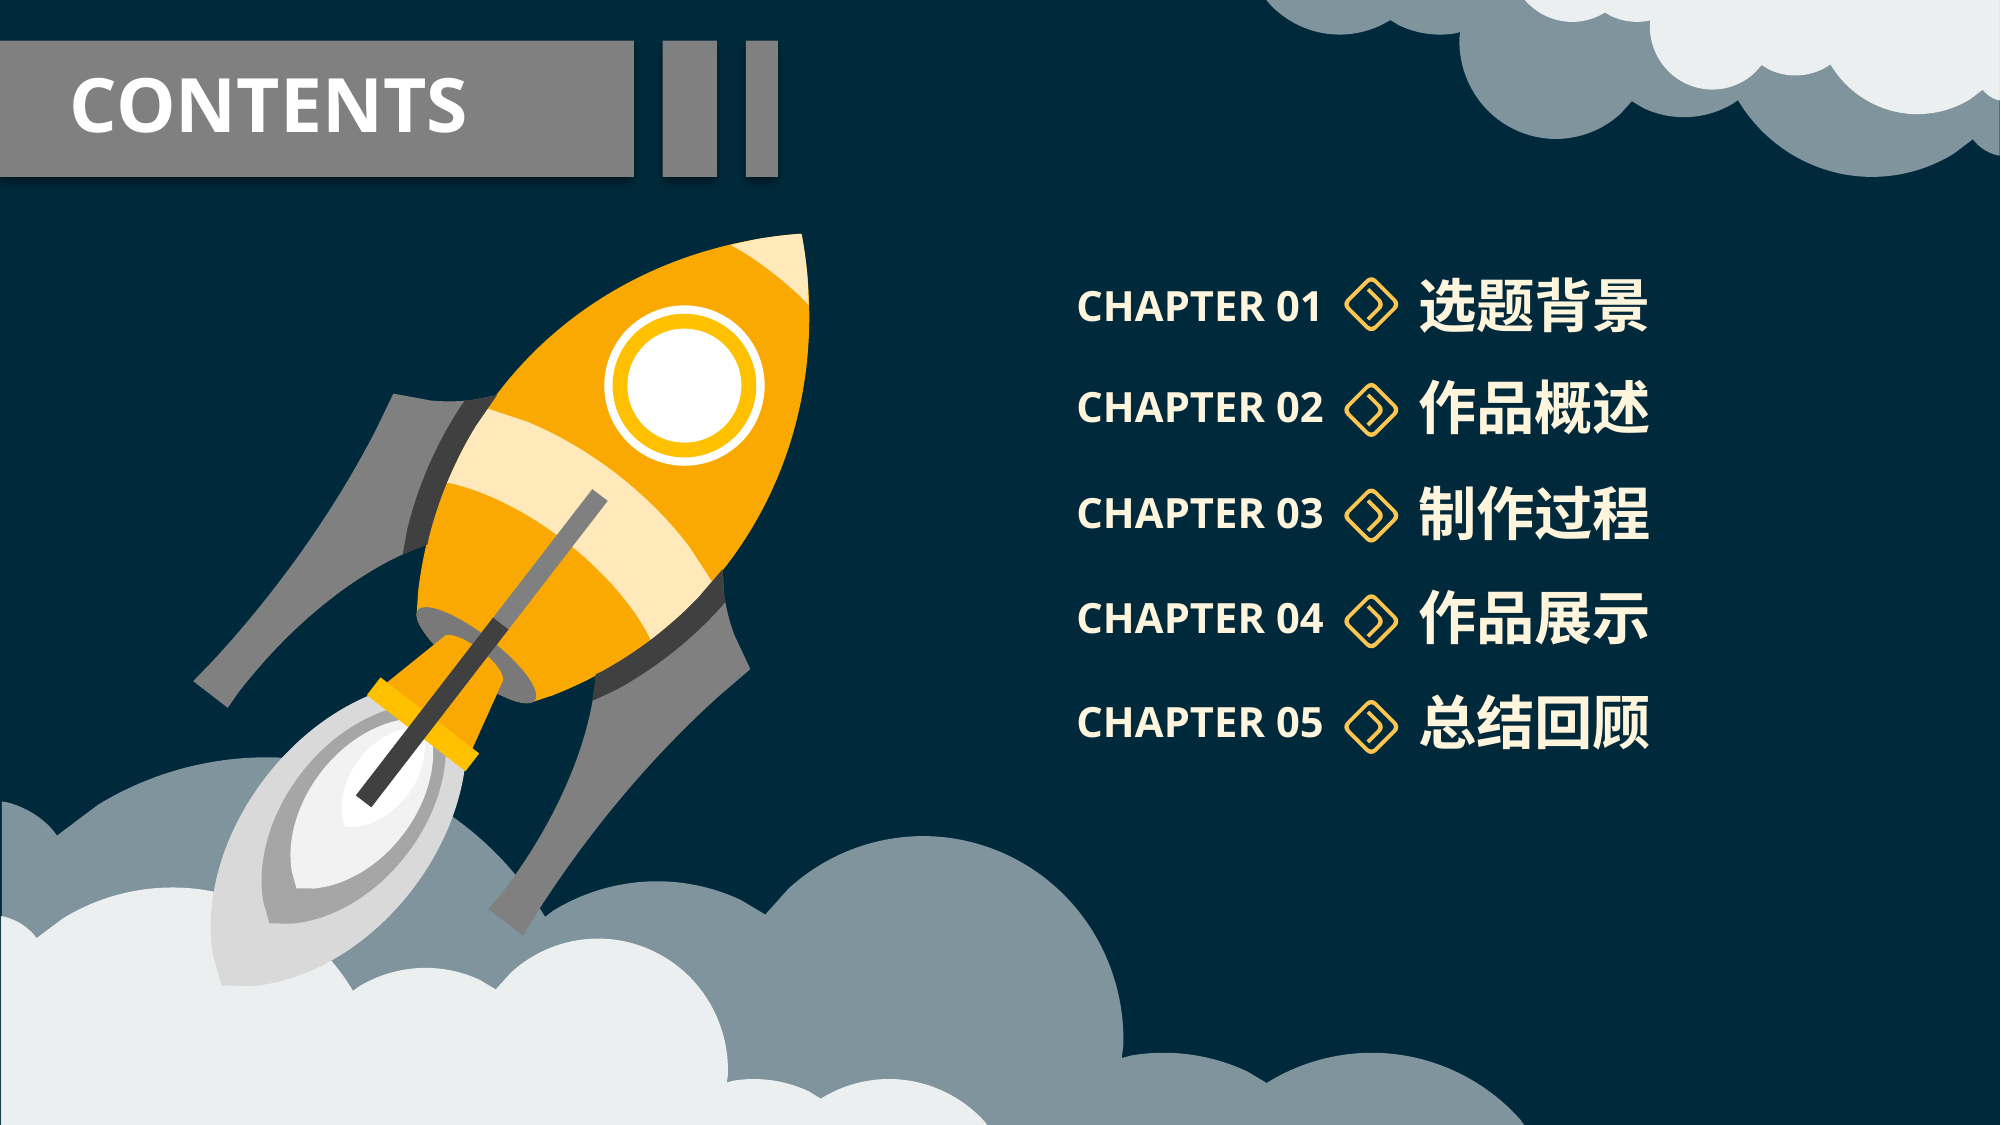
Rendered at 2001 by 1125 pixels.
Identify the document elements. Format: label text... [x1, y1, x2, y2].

list 制作过程 [1403, 465, 1935, 559]
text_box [1350, 388, 1393, 432]
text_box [1350, 494, 1393, 537]
list CONTENTS [55, 40, 634, 177]
list CHAPTER 04 [915, 586, 1339, 647]
list CHAPTER 05 [915, 691, 1339, 752]
list 作品展示 [1403, 570, 1935, 663]
list CHAPTER 01 [915, 274, 1339, 335]
list 选题背景 [1403, 258, 1935, 351]
list CHAPTER 02 [915, 375, 1339, 437]
list 作品概述 [1403, 359, 1935, 453]
list CHAPTER 03 [915, 481, 1339, 543]
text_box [1350, 283, 1393, 326]
list 总结回顾 [1403, 675, 1935, 768]
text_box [1350, 600, 1393, 643]
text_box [1350, 705, 1393, 749]
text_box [231, 182, 857, 1012]
